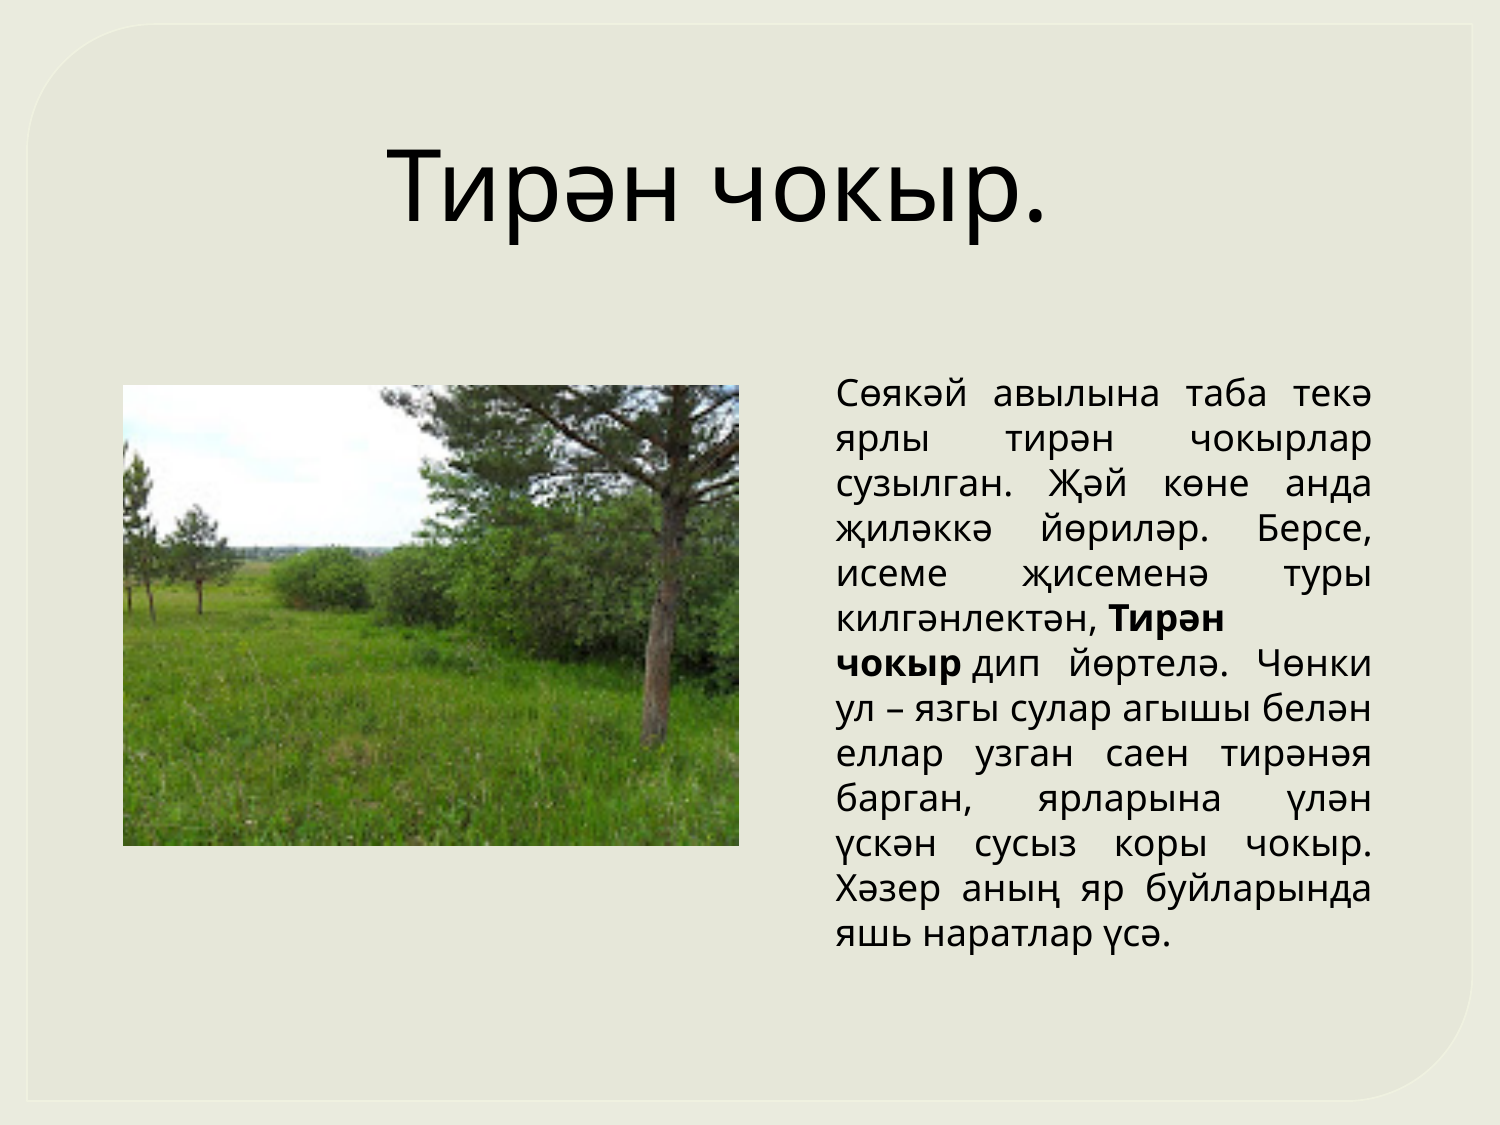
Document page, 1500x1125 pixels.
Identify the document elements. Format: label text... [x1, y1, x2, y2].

picture [123, 385, 739, 847]
text_box Сөякәй авылына таба текә ярлы тирән чокырлар сузылган. Җәй көне анда җиләккә йөриләр. Берсе, исеме җисеменә туры килгәнлектән, Тирән чокыр дип йөртелә. Чөнки ул – язгы сулар агышы белән еллар узган саен тирәнәя барган, ярларына үлән үскән сусыз коры чокыр. Хәзер аның яр буйларында яшь наратлар үсә. [820, 361, 1388, 962]
text_box Тирән чокыр. [371, 113, 1235, 249]
